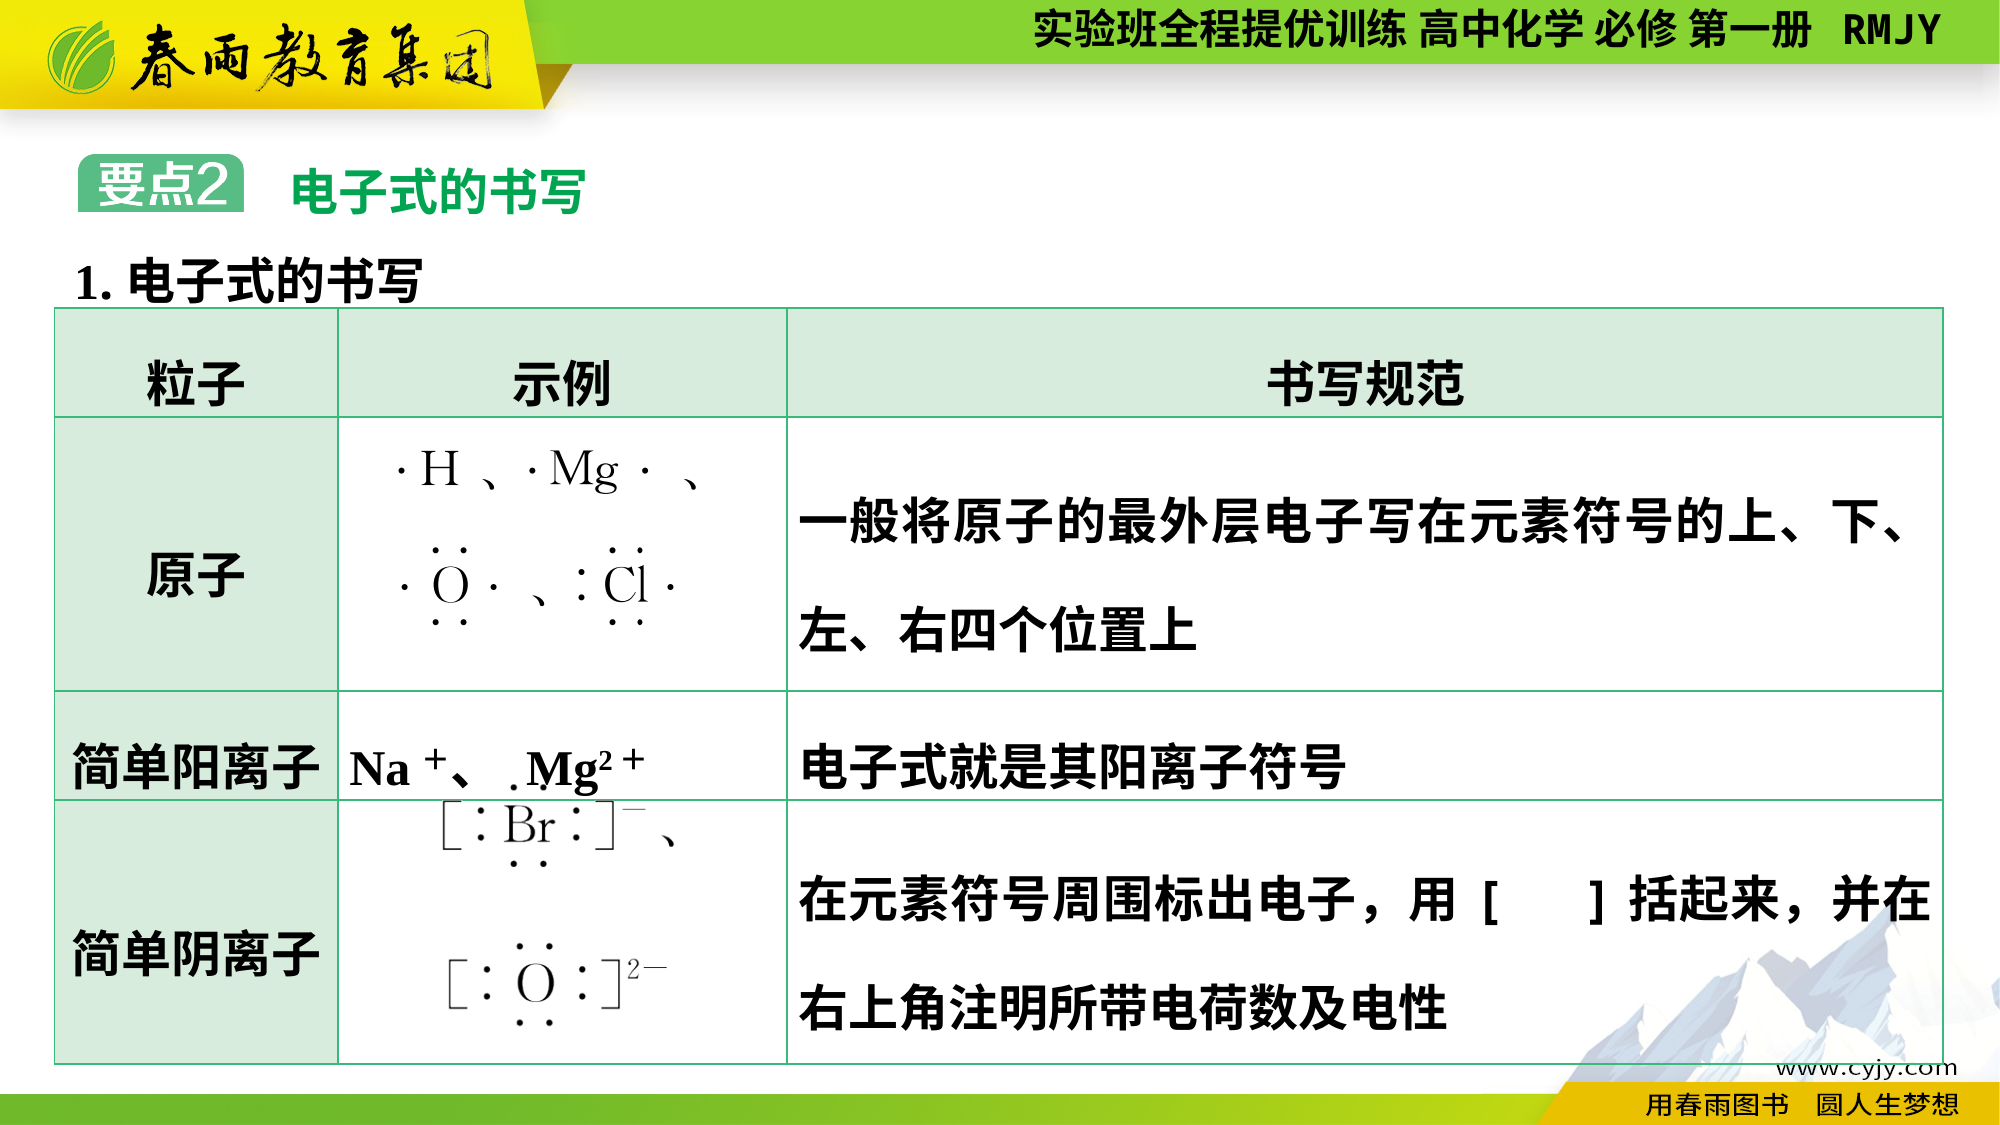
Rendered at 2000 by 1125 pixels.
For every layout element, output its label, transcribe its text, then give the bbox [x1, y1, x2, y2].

table_cell [339, 418, 786, 690]
table_cell 在元素符号周围标出电子，用[ ]括起来，并在右上角注明所带电荷数及电性 [788, 801, 1942, 1063]
table_header 书写规范 [788, 309, 1942, 416]
table_cell 简单阳离子 [55, 692, 337, 799]
list 电子式的书写 1.电子式的书写 [59, 122, 1944, 307]
table_cell [339, 801, 786, 1063]
table_header 粒子 [55, 309, 337, 416]
picture [0, 0, 2000, 1125]
table_cell 原子 [55, 418, 337, 690]
table_cell 简单阴离子 [55, 801, 337, 1063]
table_cell 一般将原子的最外层电子写在元素符号的上、下、左、右四个位置上 [788, 418, 1942, 690]
table_cell 电子式就是其阳离子符号 [788, 692, 1942, 799]
table_header 示例 [339, 309, 786, 416]
table_cell Na＋、 Mg2＋ [339, 692, 786, 799]
